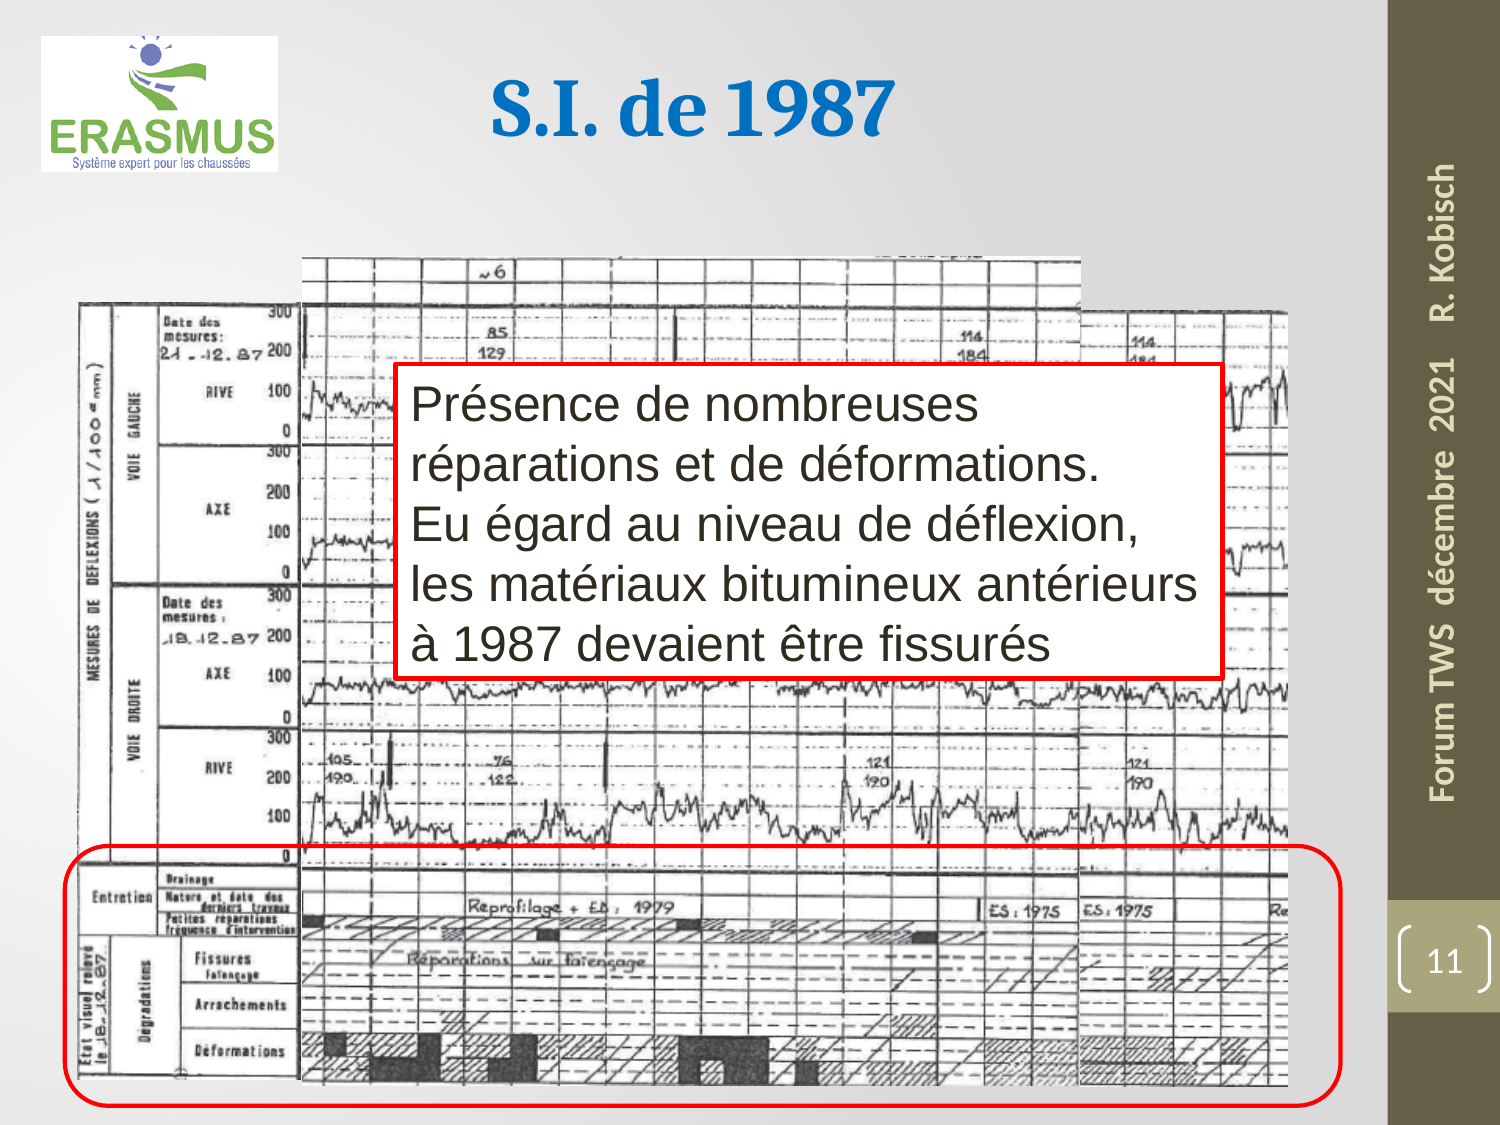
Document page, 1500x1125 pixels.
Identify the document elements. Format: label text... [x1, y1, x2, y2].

slide_number 11 [1397, 924, 1492, 994]
text_box S.I. de 1987 [478, 45, 969, 161]
text_box [62, 843, 1343, 1108]
picture [40, 36, 279, 172]
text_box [76, 255, 1288, 1088]
footer Forum TWS décembre 2021 R. Kobisch [1408, 78, 1469, 889]
